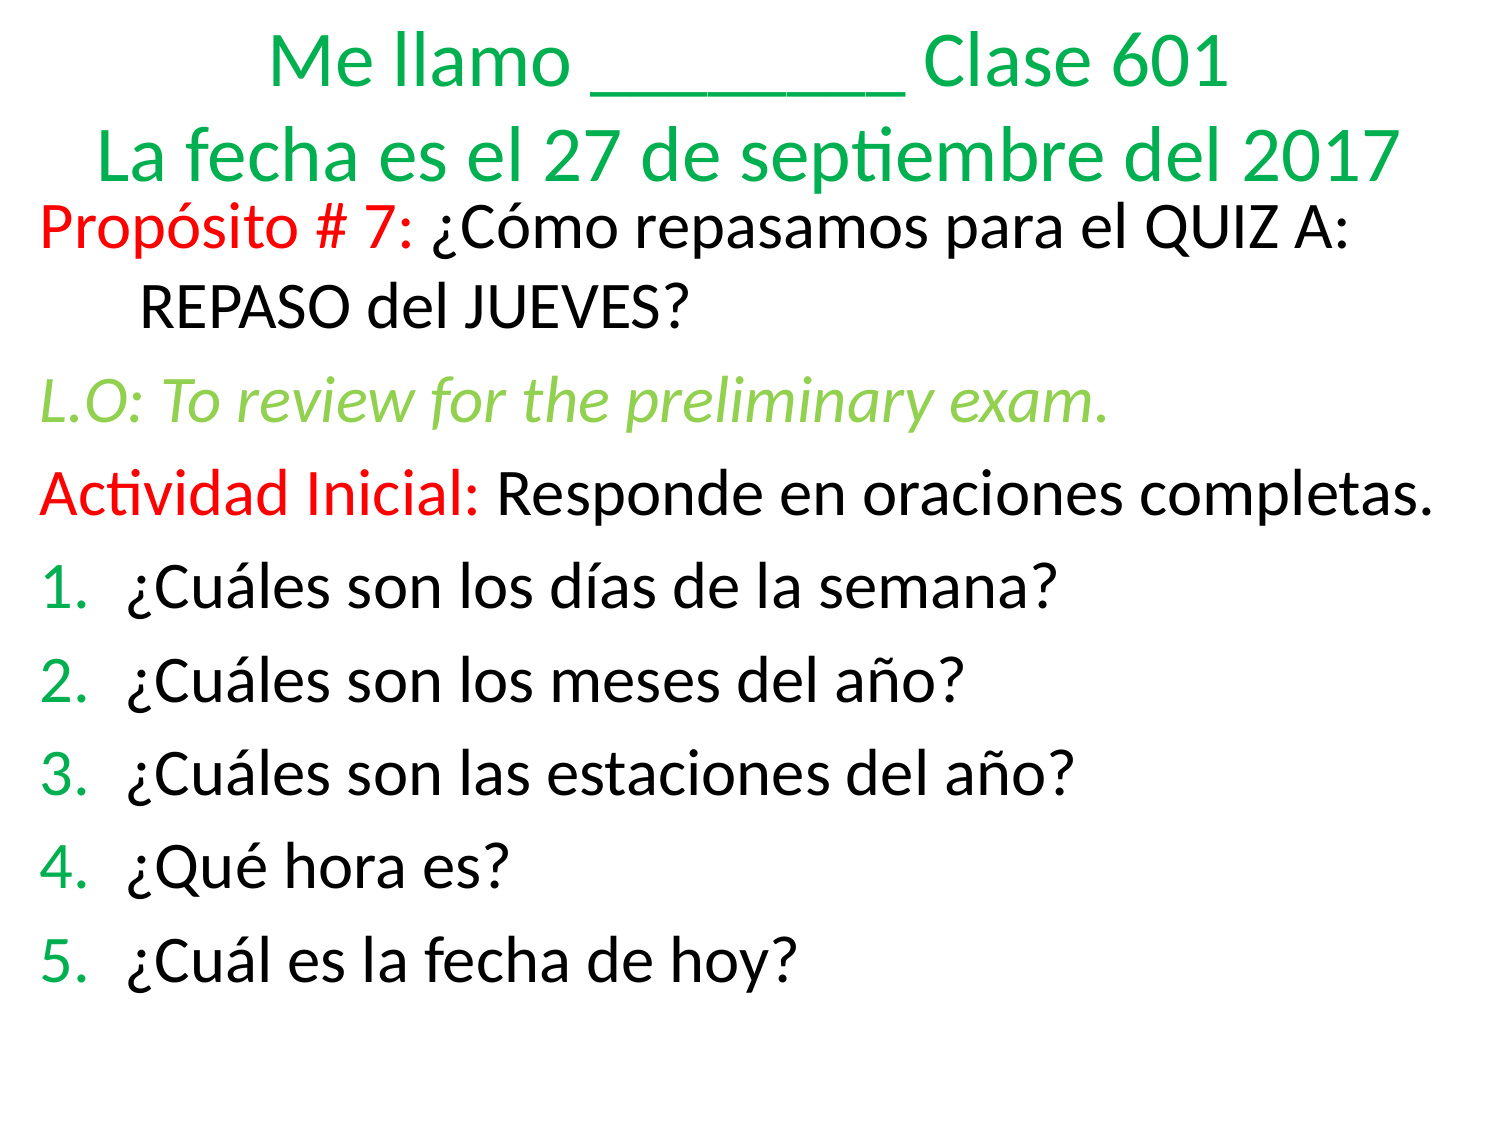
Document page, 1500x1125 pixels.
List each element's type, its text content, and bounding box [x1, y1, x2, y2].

text_box Me llamo ________ Clase 601 La fecha es el 27 de septiembre del 2017 [0, 0, 1500, 188]
text_box Propósito # 7: ¿Cómo repasamos para el QUIZ A: REPASO del JUEVES? L.O: To review for the preliminary exam. Actividad Inicial: Responde en oraciones completas. ¿Cuáles son los días de la semana? ¿Cuáles son los meses del año? ¿Cuáles son las estaciones del año? ¿Qué hora es? ¿Cuál es la fecha de hoy? [24, 174, 1475, 1113]
